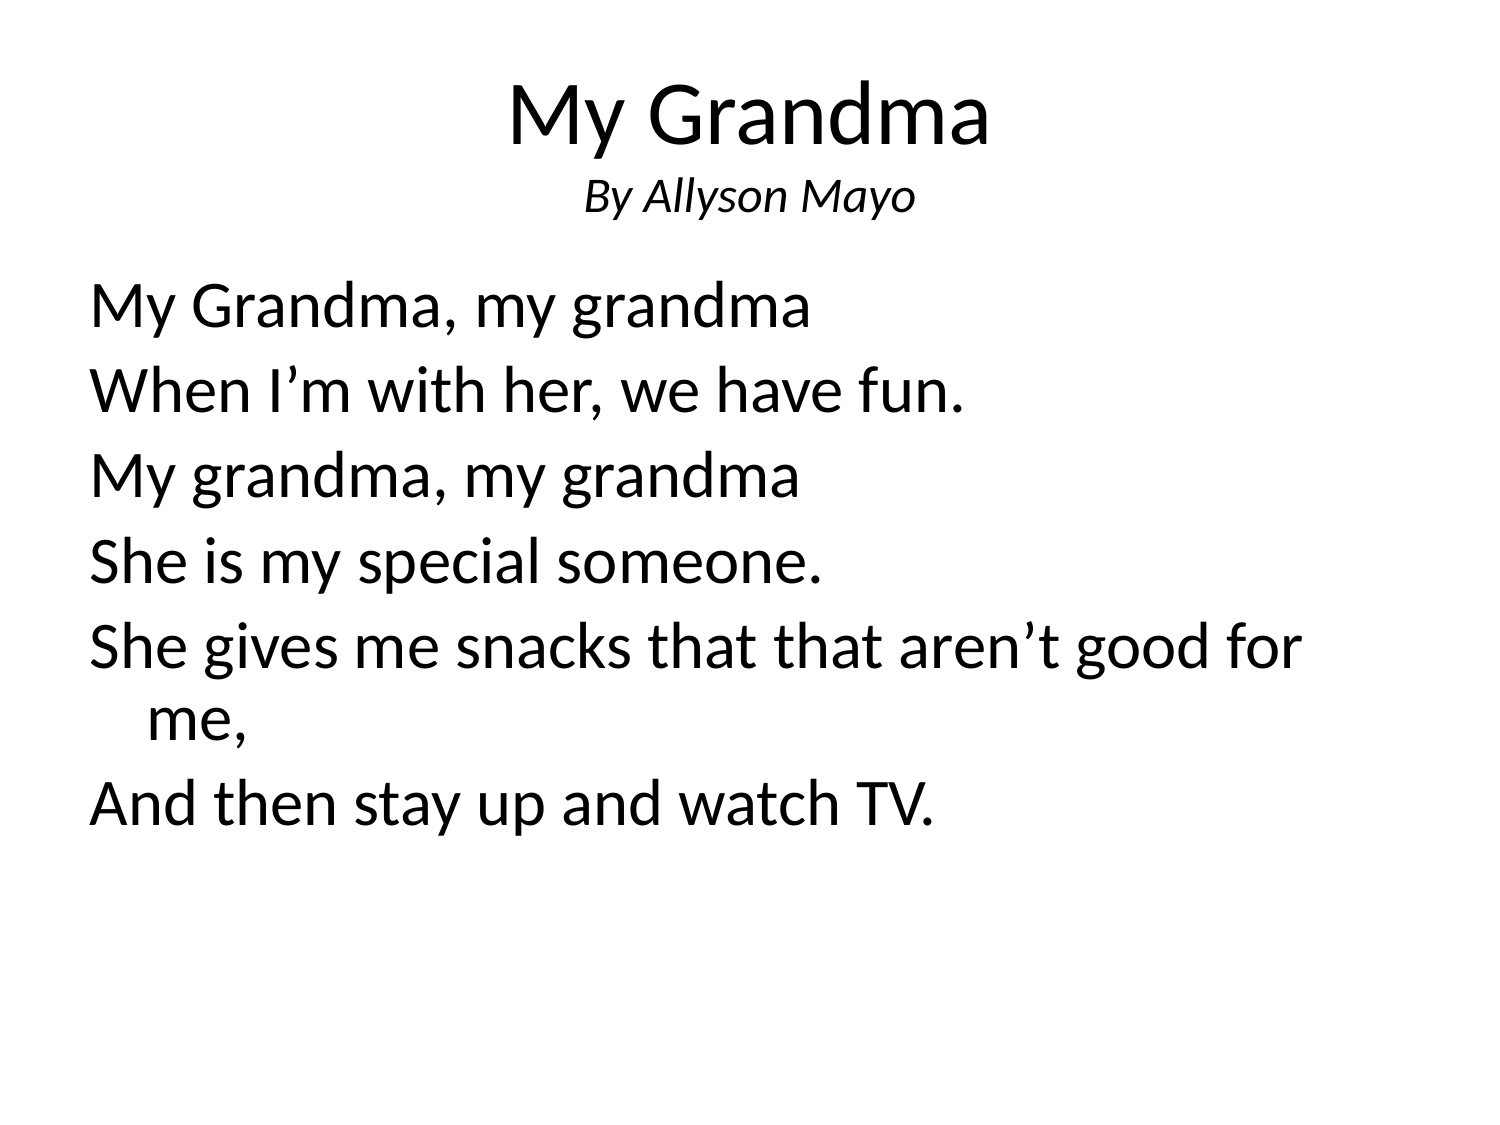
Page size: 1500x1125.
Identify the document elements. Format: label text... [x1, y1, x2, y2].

title My Grandma By Allyson Mayo [75, 45, 1425, 233]
list My Grandma, my grandma When I’m with her, we have fun. My grandma, my grandma She is my special someone. She gives me snacks that that aren’t good for me, And then stay up and watch TV. [75, 262, 1425, 1005]
